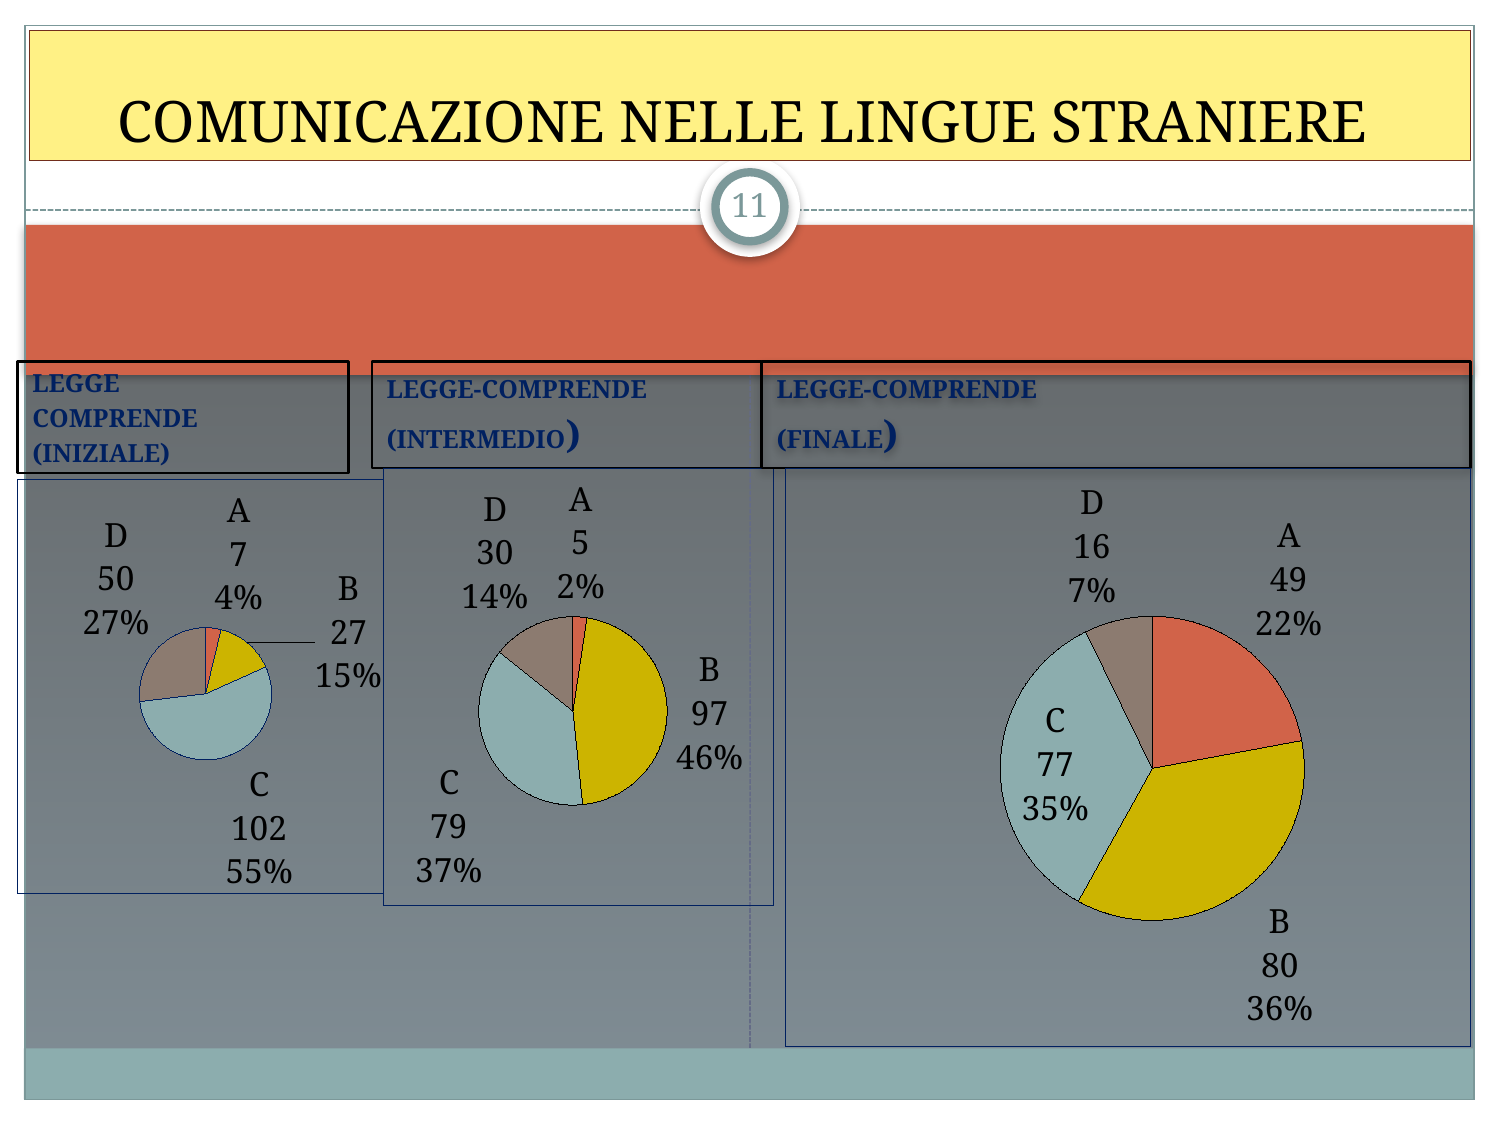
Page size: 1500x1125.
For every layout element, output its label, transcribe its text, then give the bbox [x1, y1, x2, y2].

text_box LEGGE-COMPRENDE (FINALE) [761, 361, 1471, 468]
list LEGGE COMPRENDE (INIZIALE) [16, 360, 350, 474]
chart [785, 467, 1471, 1048]
chart [17, 467, 774, 906]
slide_number 11 [712, 171, 788, 244]
list LEGGE-COMPRENDE (INTERMEDIO) [371, 360, 761, 469]
title COMUNICAZIONE NELLE LINGUE STRANIERE [29, 30, 1471, 161]
